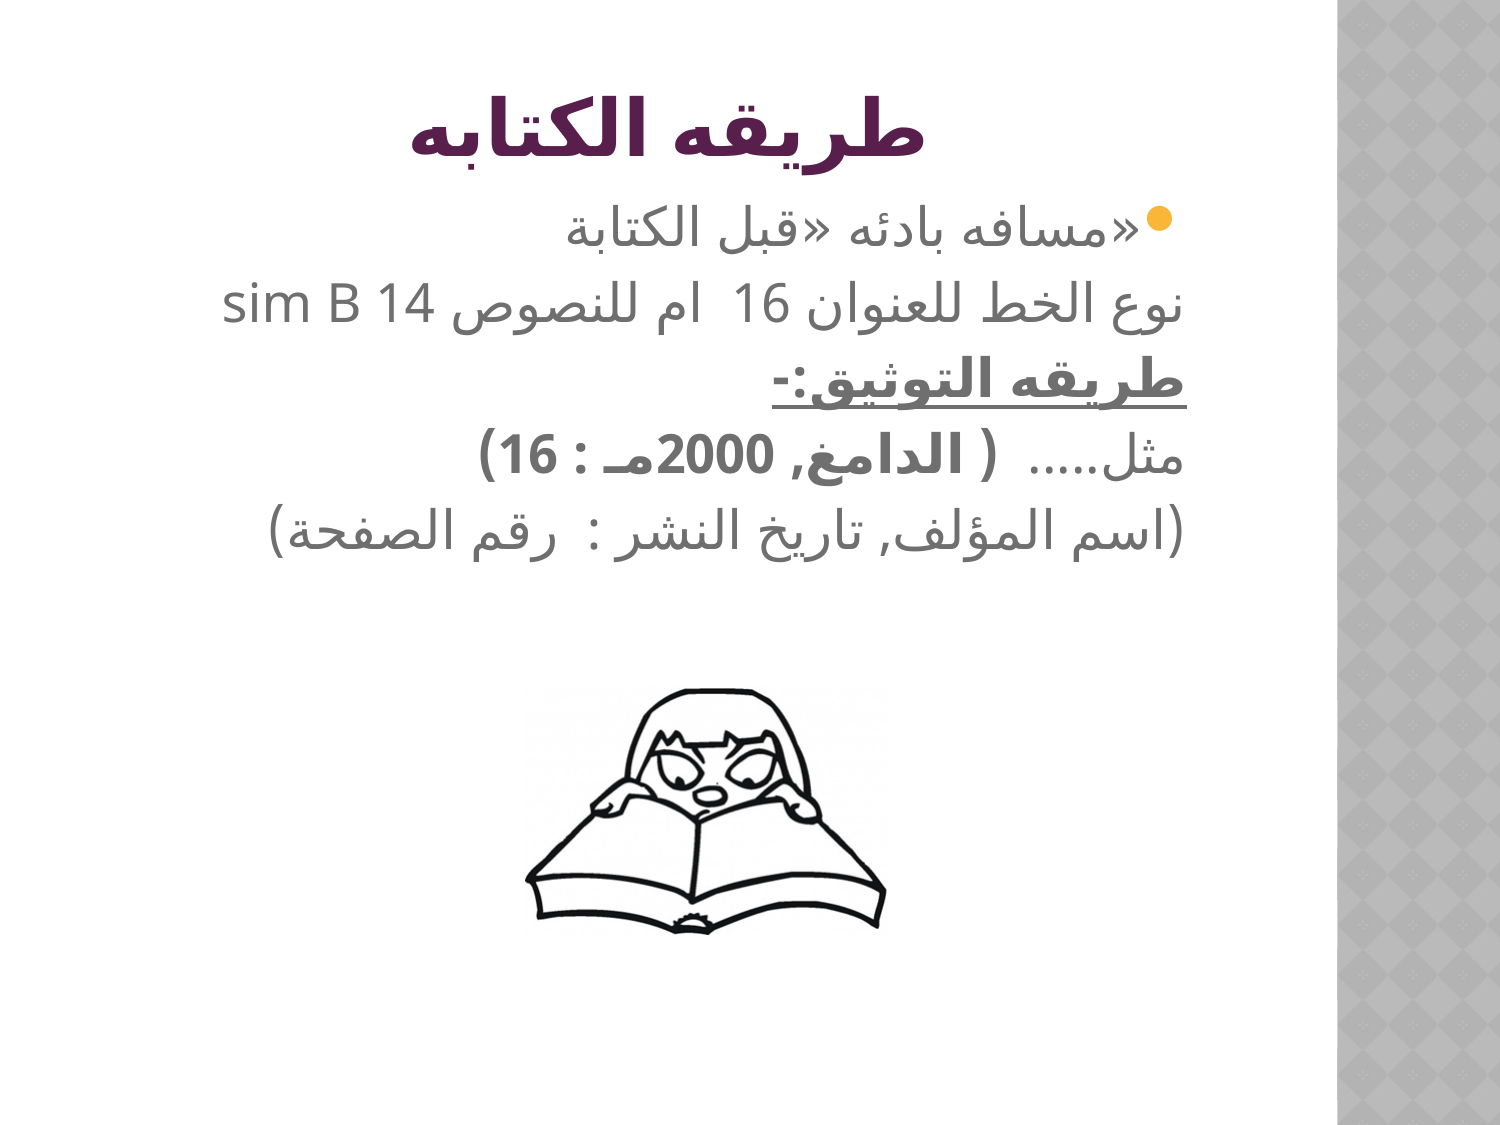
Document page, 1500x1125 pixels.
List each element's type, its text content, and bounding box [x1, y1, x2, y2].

list «مسافه بادئه «قبل الكتابة نوع الخط للعنوان 16 ام للنصوص 14 sim B طريقه التوثيق:- مثل..... ( الدامغ, 2000مـ : 16) (اسم المؤلف, تاريخ النشر : رقم الصفحة) [17, 184, 1329, 1106]
title طريقه الكتابه [75, 52, 1263, 173]
picture [525, 686, 889, 935]
